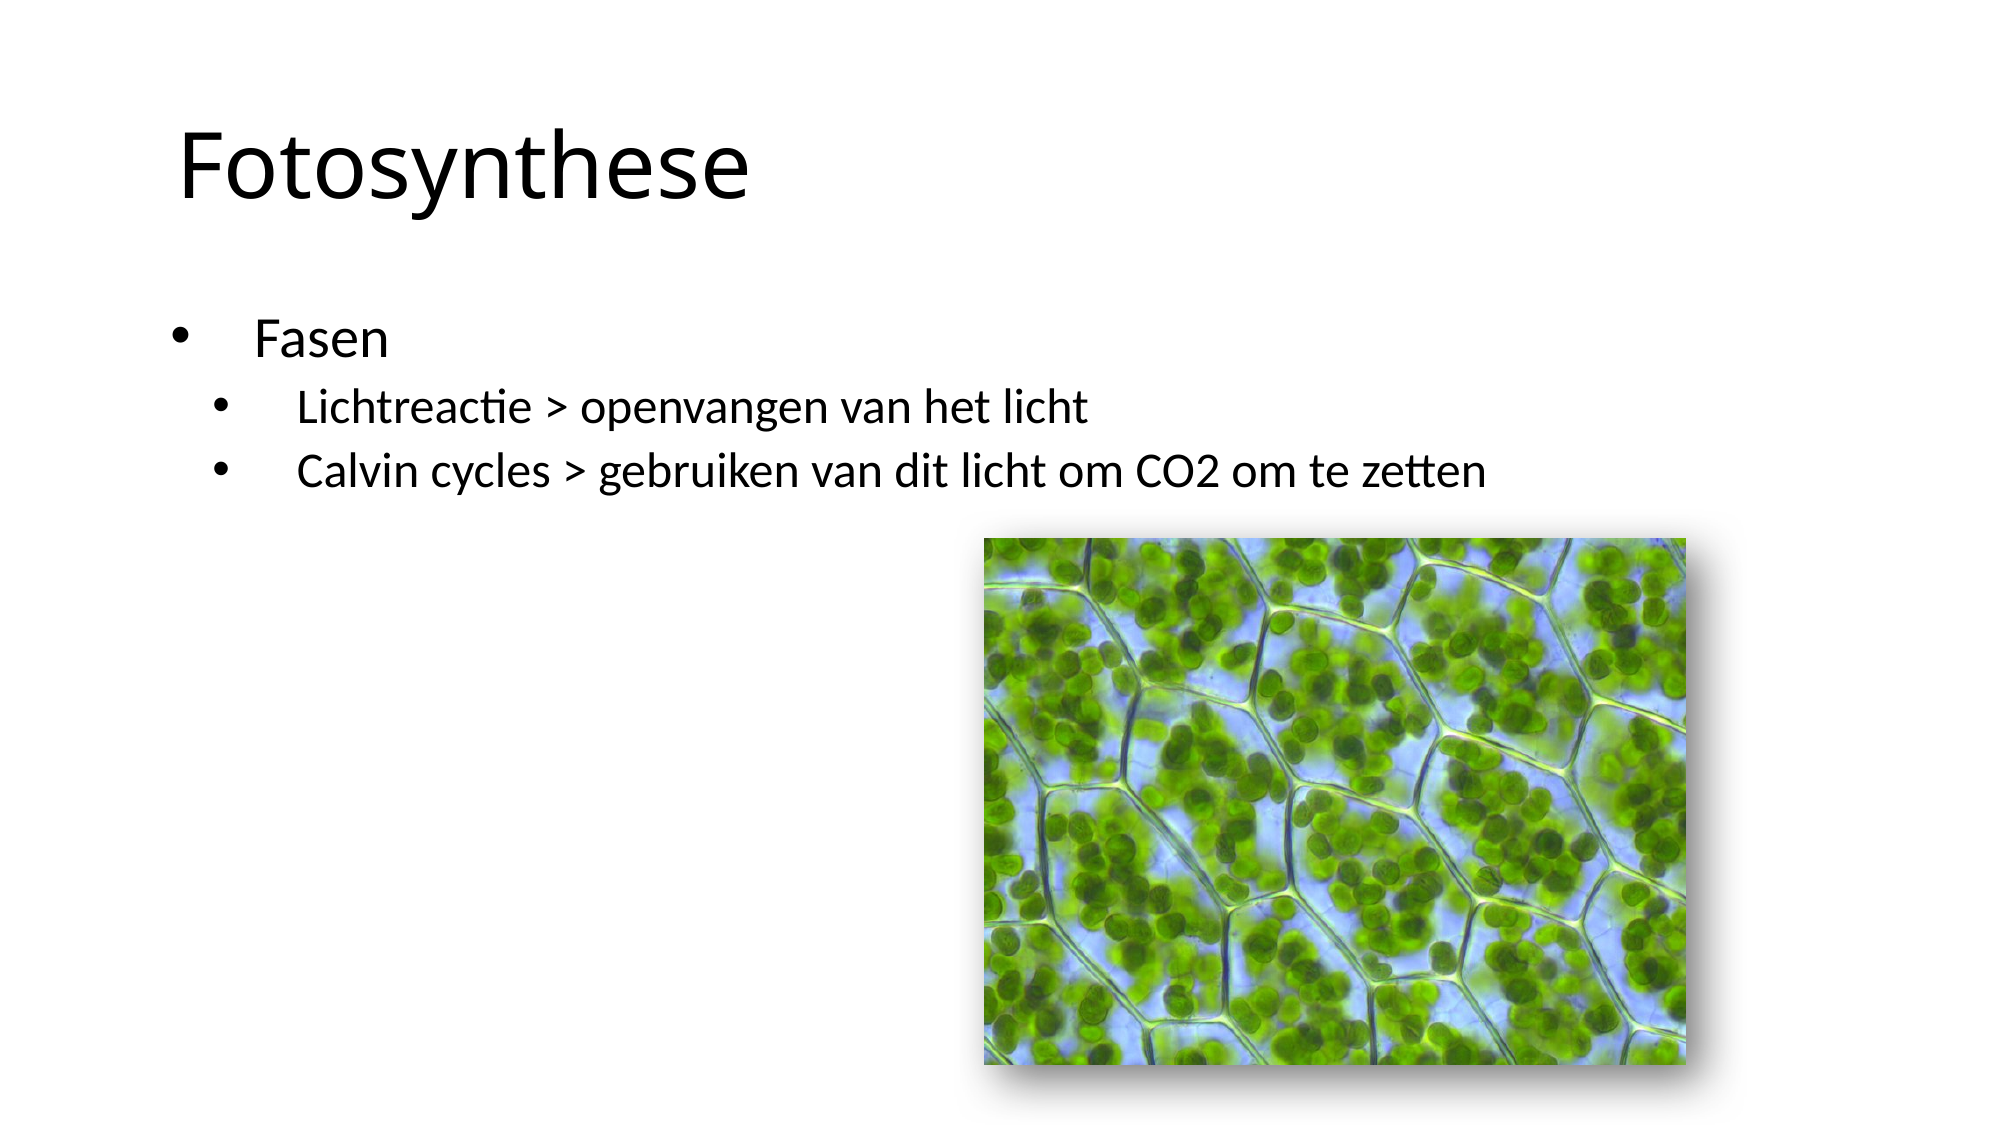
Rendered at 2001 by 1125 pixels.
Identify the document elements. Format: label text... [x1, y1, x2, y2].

list Fasen Lichtreactie > openvangen van het licht Calvin cycles > gebruiken van dit licht om CO2 om te zetten [137, 299, 1863, 1014]
title Fotosynthese [137, 59, 1863, 278]
picture [984, 538, 1686, 1065]
